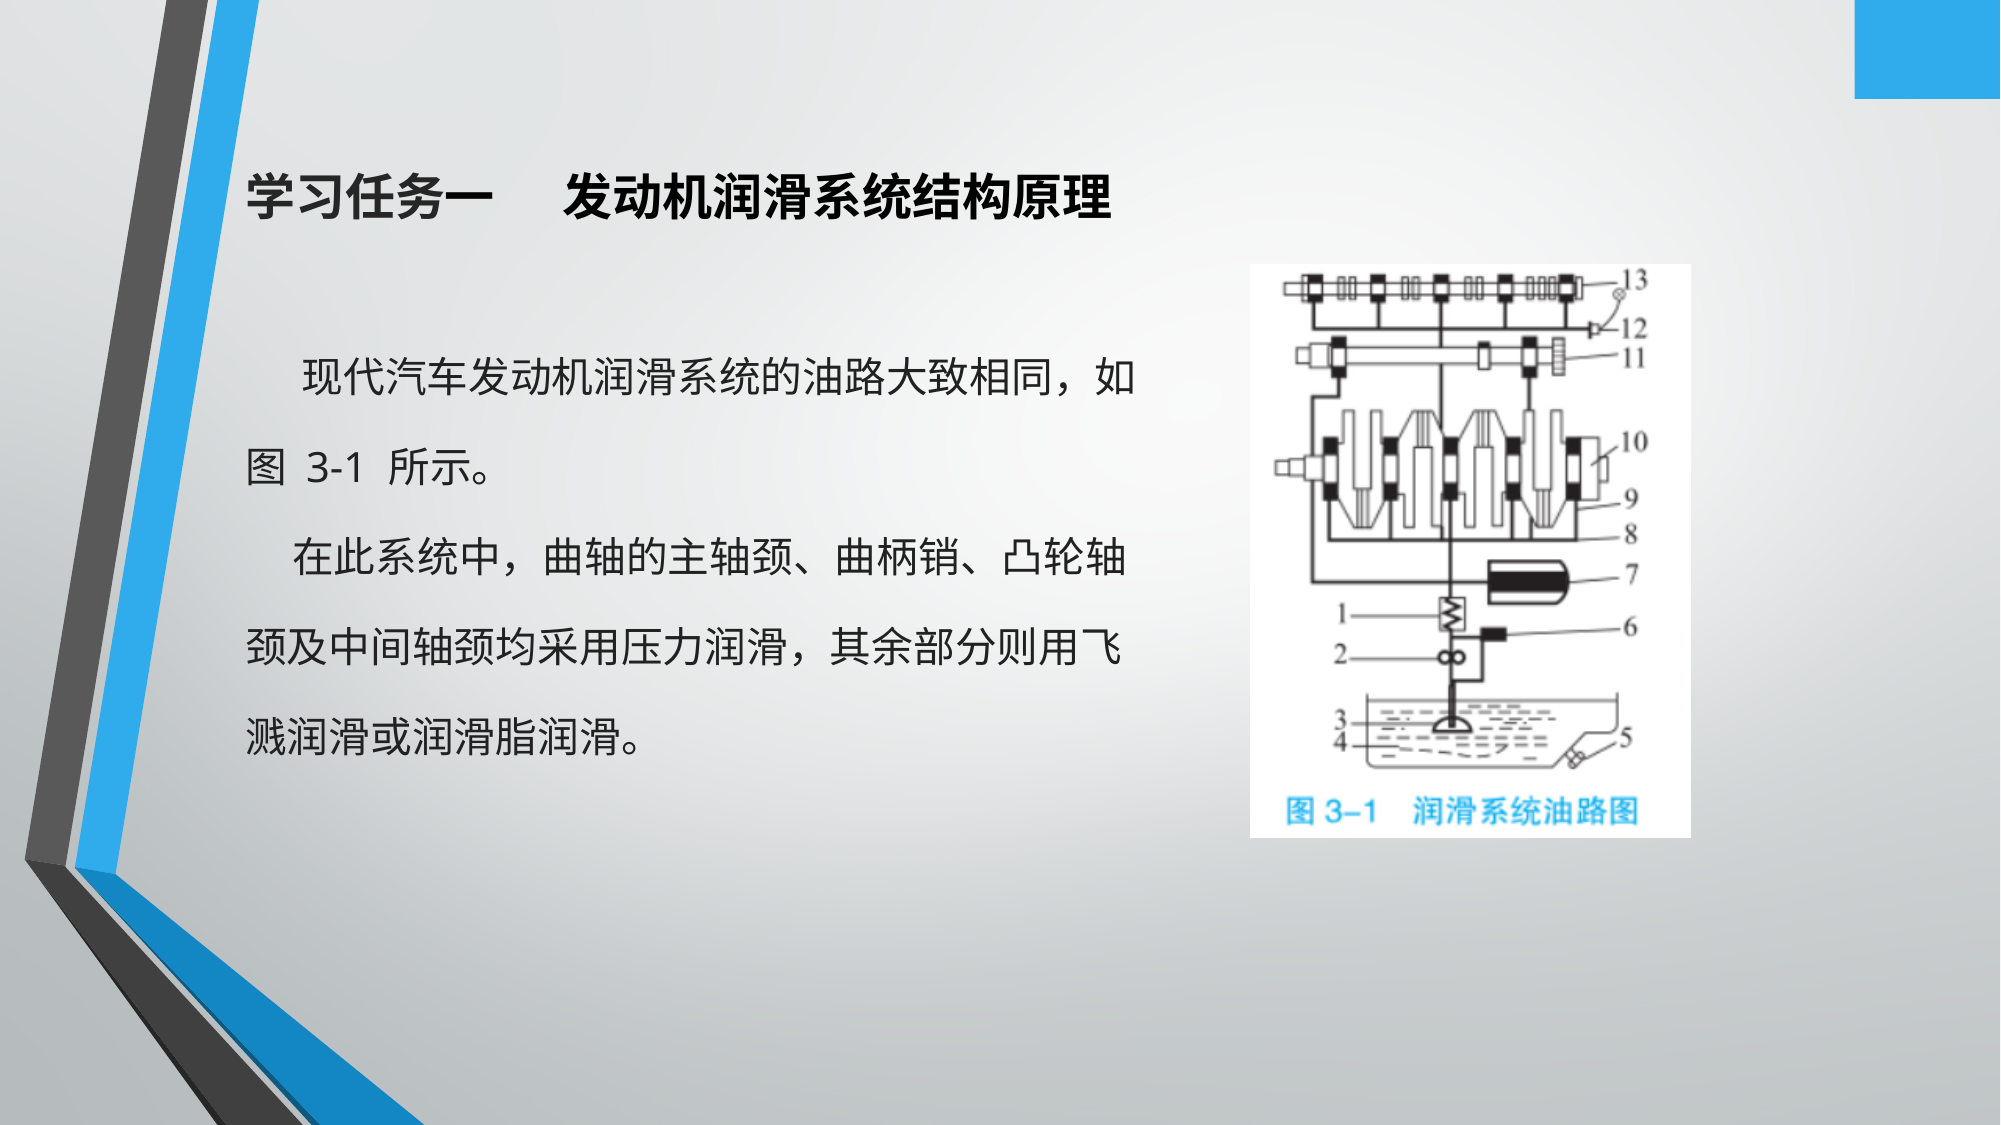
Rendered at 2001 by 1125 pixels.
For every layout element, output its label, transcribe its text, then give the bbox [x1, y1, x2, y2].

text_box [1853, 0, 2000, 100]
text_box 学习任务一 发动机润滑系统结构原理 [230, 146, 1942, 278]
text_box 现代汽车发动机润滑系统的油路大致相同，如图 3-1 所示。 在此系统中，曲轴的主轴颈、曲柄销、凸轮轴颈及中间轴颈均采用压力润滑，其余部分则用飞溅润滑或润滑脂润滑。 [230, 302, 1154, 877]
picture [1249, 263, 1691, 838]
